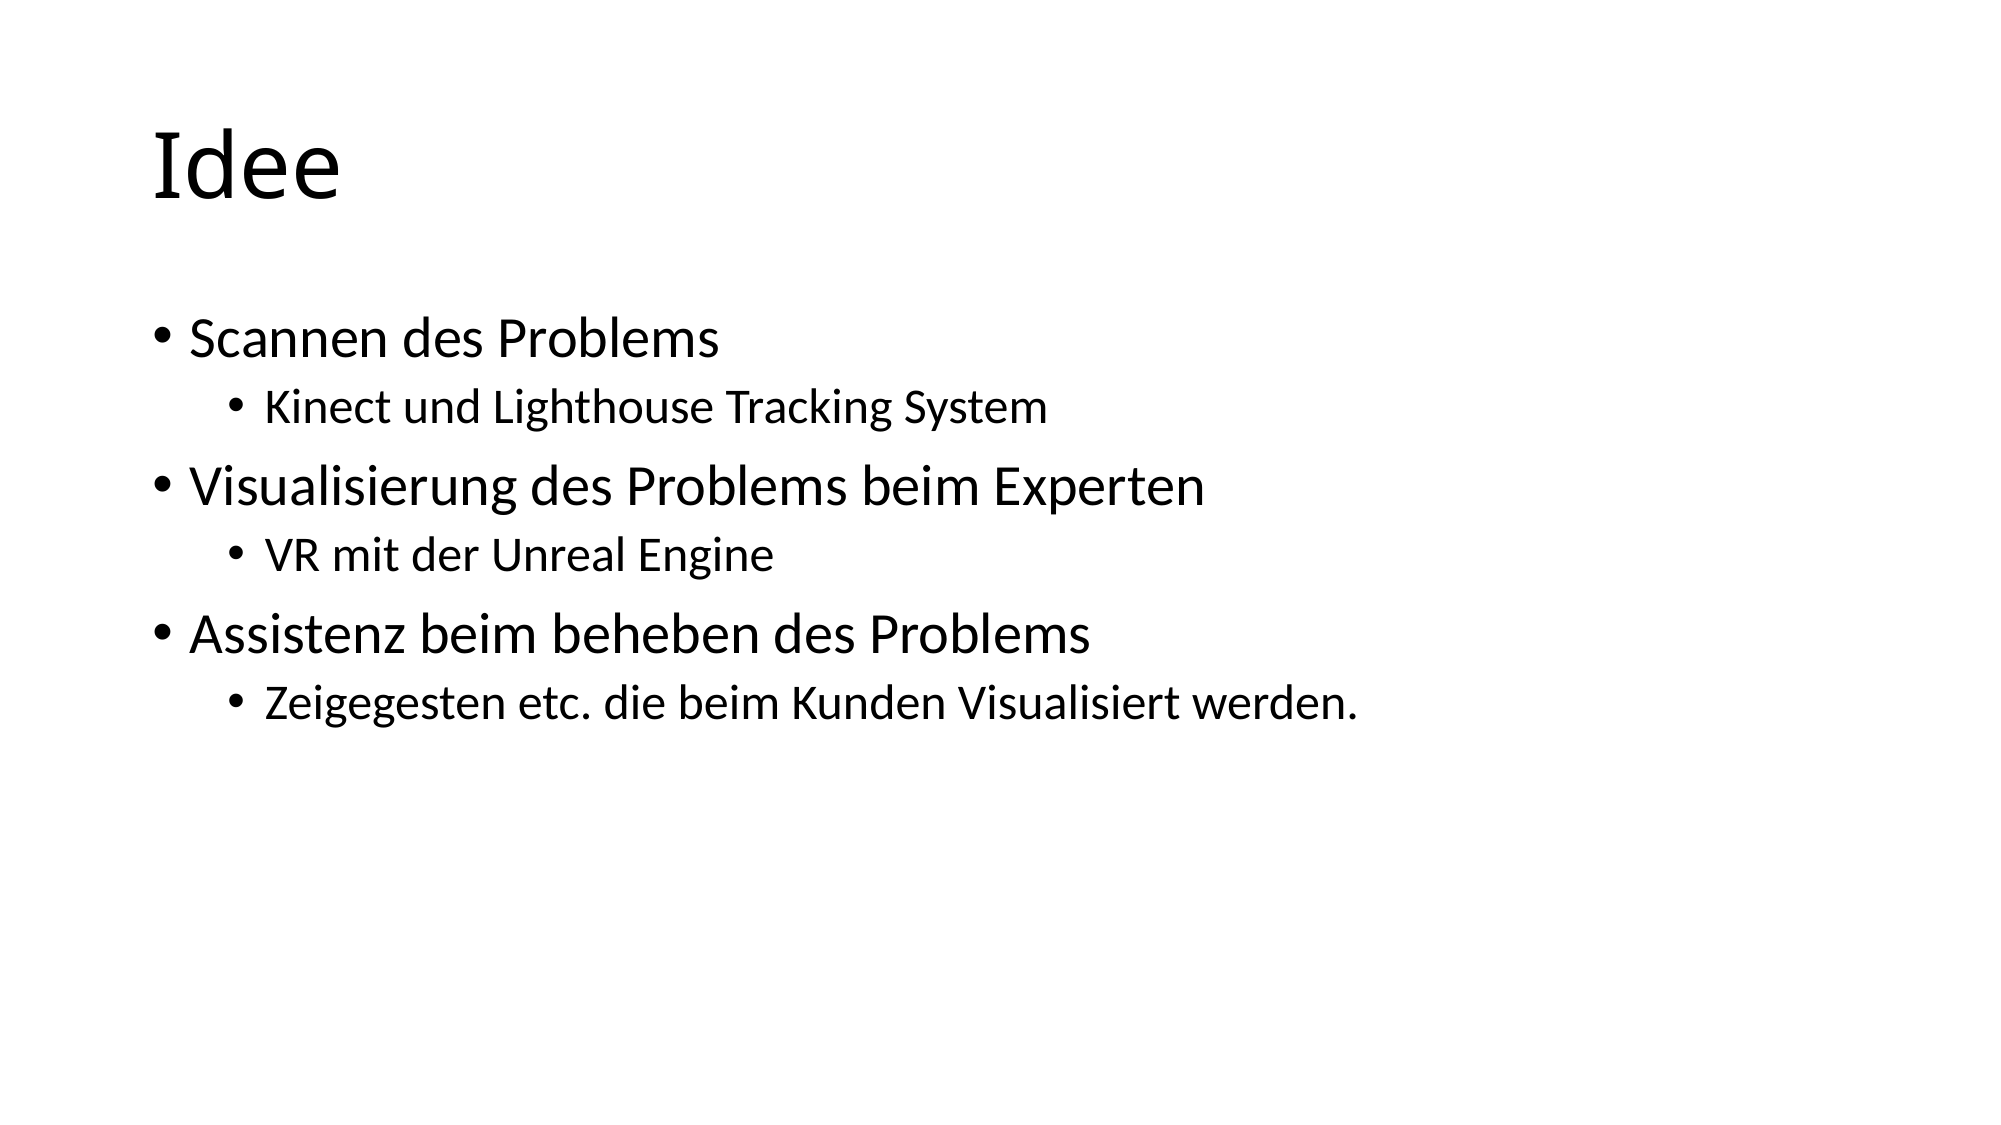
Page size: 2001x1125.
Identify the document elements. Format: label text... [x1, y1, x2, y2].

title Idee [137, 59, 1863, 278]
list Scannen des Problems Kinect und Lighthouse Tracking System Visualisierung des Problems beim Experten VR mit der Unreal Engine Assistenz beim beheben des Problems Zeigegesten etc. die beim Kunden Visualisiert werden. [137, 299, 1863, 1014]
